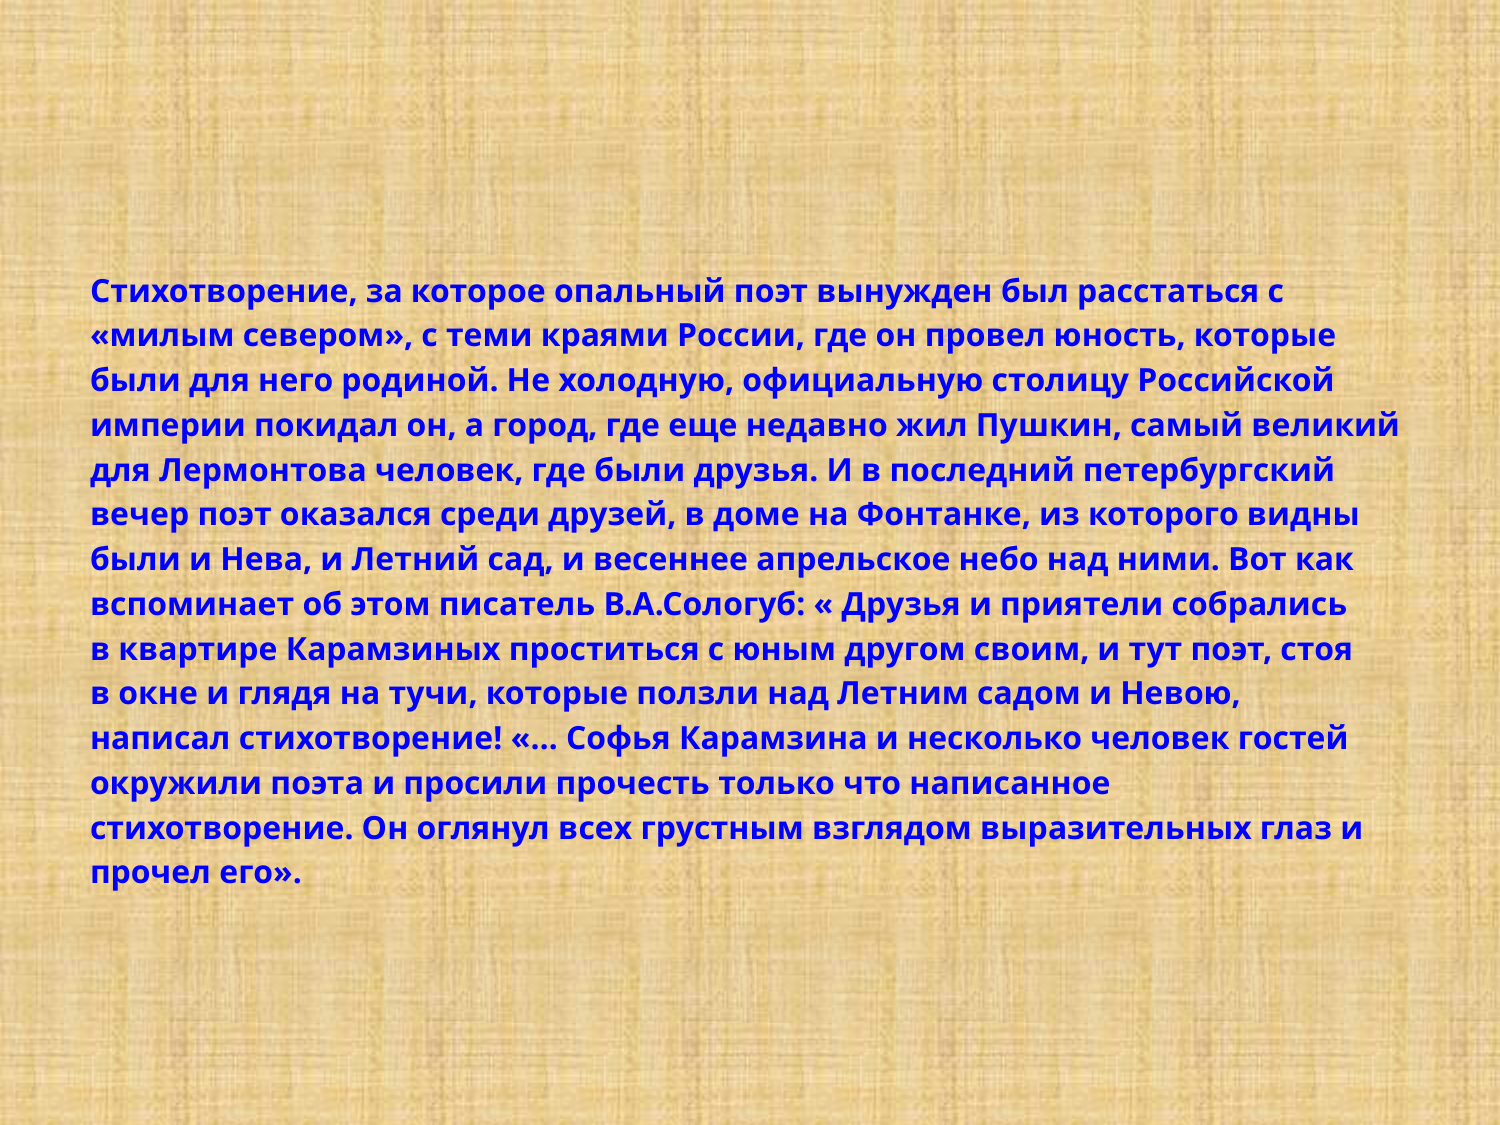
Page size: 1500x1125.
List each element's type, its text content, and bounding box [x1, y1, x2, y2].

list Стихотворение, за которое опальный поэт вынужден был расстаться с «милым севером», с теми краями России, где он провел юность, которые были для него родиной. Не холодную, официальную столицу Российской империи покидал он, а город, где еще недавно жил Пушкин, самый великий для Лермонтова человек, где были друзья. И в последний петербургский вечер поэт оказался среди друзей, в доме на Фонтанке, из которого видны были и Нева, и Летний сад, и весеннее апрельское небо над ними. Вот как вспоминает об этом писатель В.А.Сологуб: « Друзья и приятели собрались в квартире Карамзиных проститься с юным другом своим, и тут поэт, стоя в окне и глядя на тучи, которые ползли над Летним садом и Невою, написал стихотворение! «… Софья Карамзина и несколько человек гостей окружили поэта и просили прочесть только что написанное стихотворение. Он оглянул всех грустным взглядом выразительных глаз и прочел его». [75, 262, 1425, 1005]
picture [0, 0, 1500, 1125]
